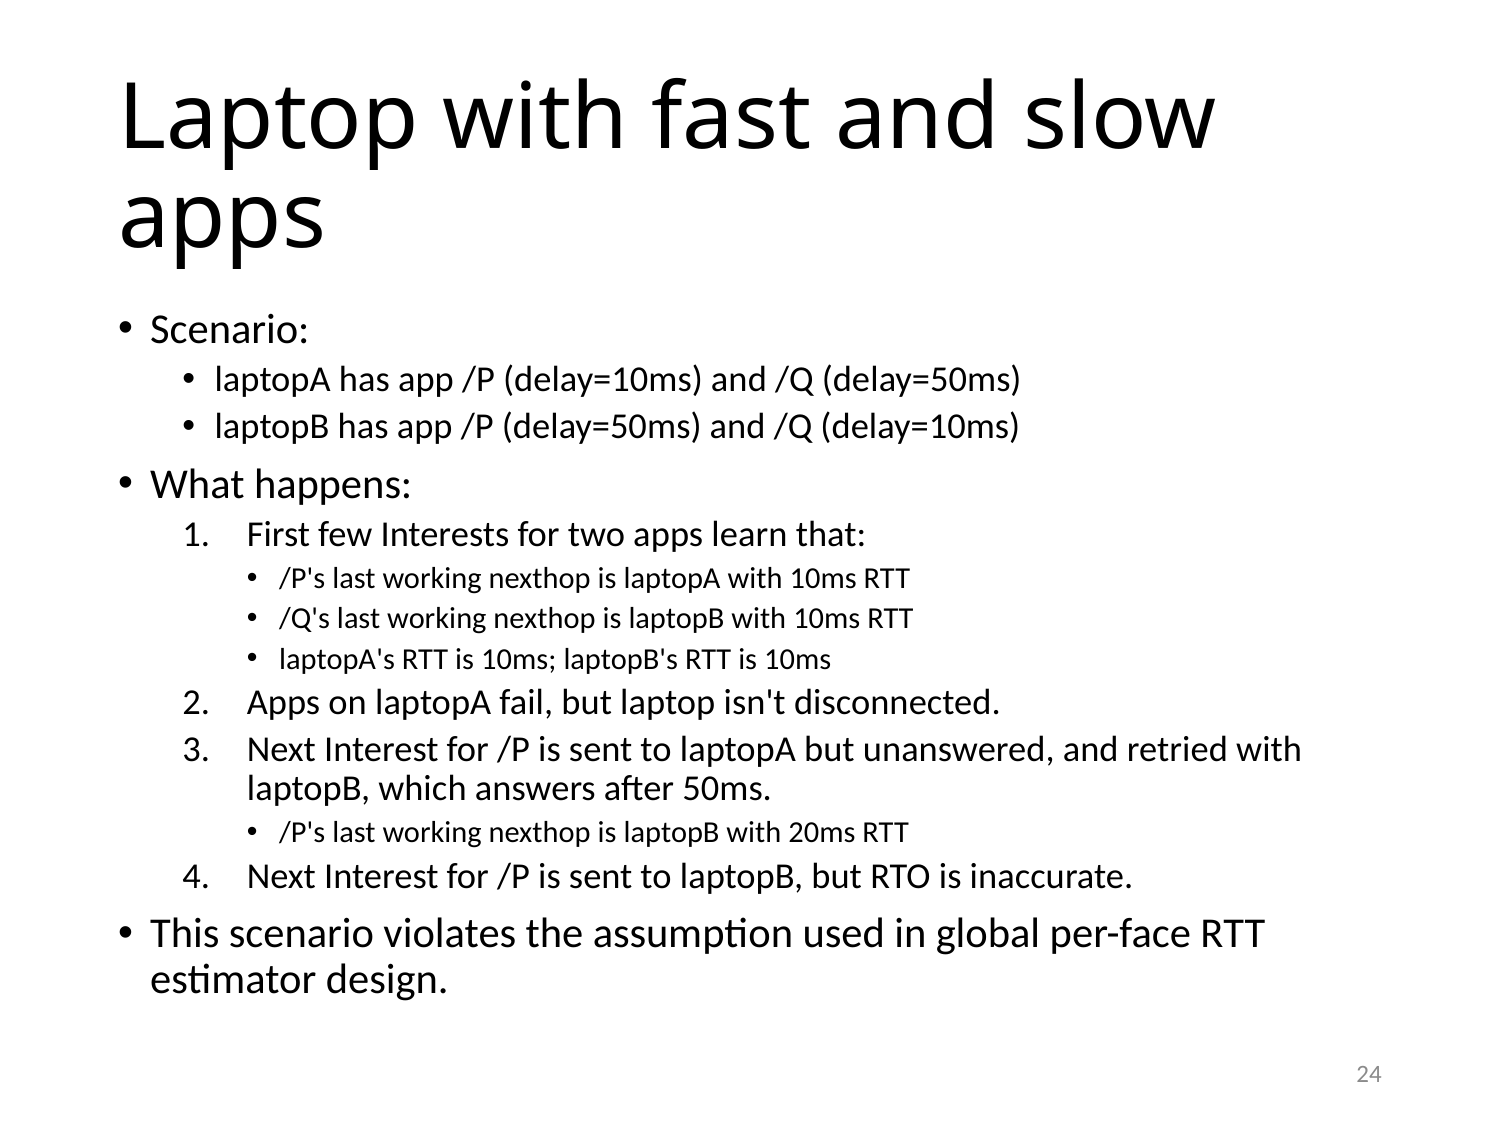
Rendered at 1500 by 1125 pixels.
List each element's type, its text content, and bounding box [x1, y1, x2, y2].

list Scenario: laptopA has app /P (delay=10ms) and /Q (delay=50ms) laptopB has app /P (delay=50ms) and /Q (delay=10ms) What happens: First few Interests for two apps learn that: /P's last working nexthop is laptopA with 10ms RTT /Q's last working nexthop is laptopB with 10ms RTT laptopA's RTT is 10ms; laptopB's RTT is 10ms Apps on laptopA fail, but laptop isn't disconnected. Next Interest for /P is sent to laptopA but unanswered, and retried with laptopB, which answers after 50ms. /P's last working nexthop is laptopB with 20ms RTT Next Interest for /P is sent to laptopB, but RTO is inaccurate. This scenario violates the assumption used in global per-face RTT estimator design. [103, 299, 1397, 1014]
slide_number 24 [1059, 1042, 1397, 1103]
title Laptop with fast and slow apps [103, 59, 1397, 278]
